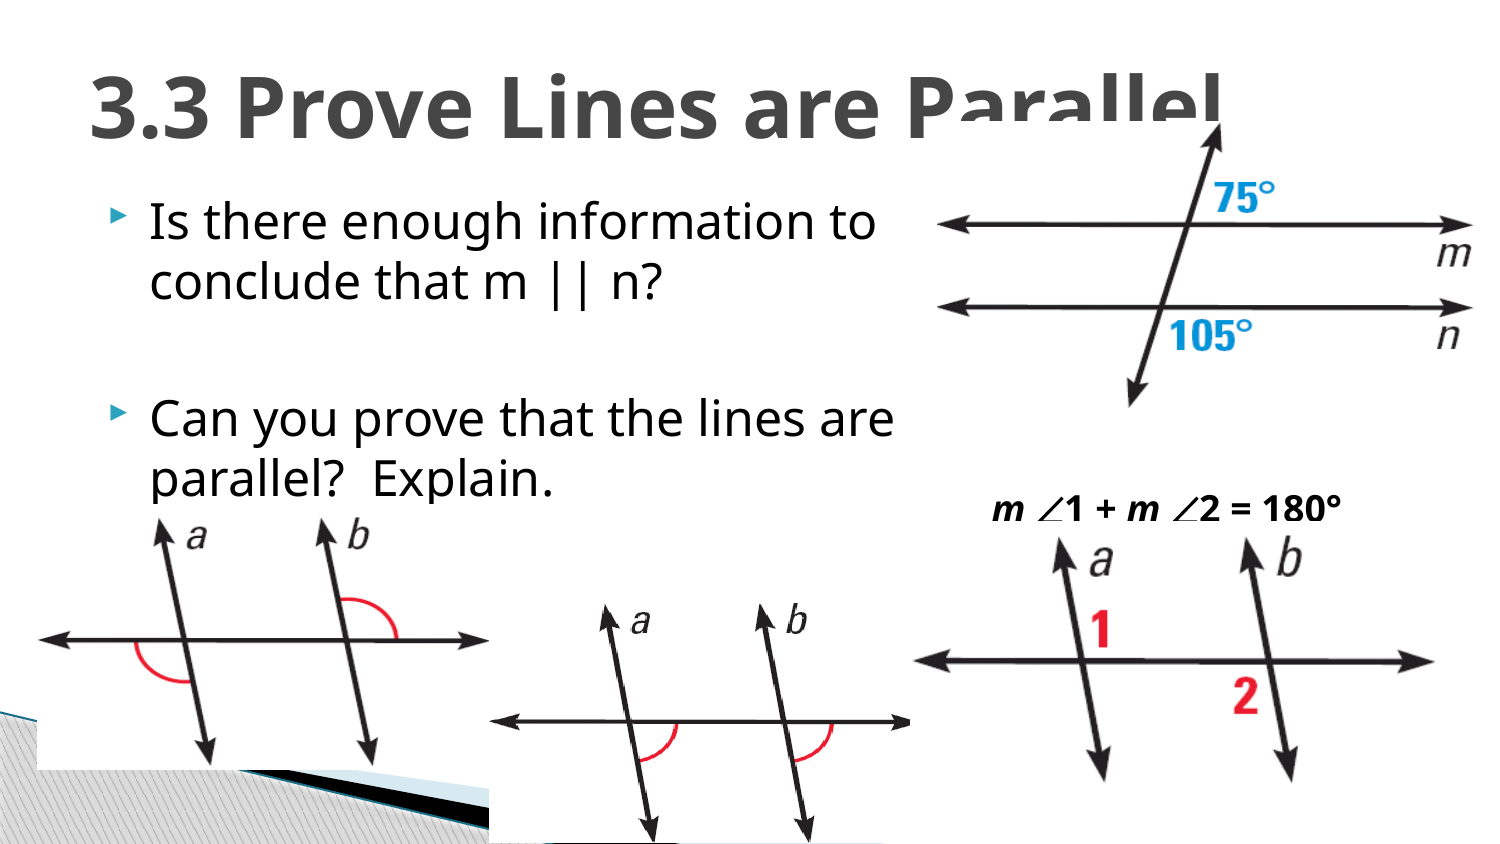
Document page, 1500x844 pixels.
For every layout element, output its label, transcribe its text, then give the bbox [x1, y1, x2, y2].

picture [37, 503, 926, 843]
title 3.3 Prove Lines are Parallel [75, 33, 1425, 175]
picture [937, 121, 1475, 410]
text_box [910, 477, 1438, 787]
list Is there enough information to conclude that m || n? Can you prove that the lines are parallel? Explain. [75, 182, 950, 596]
